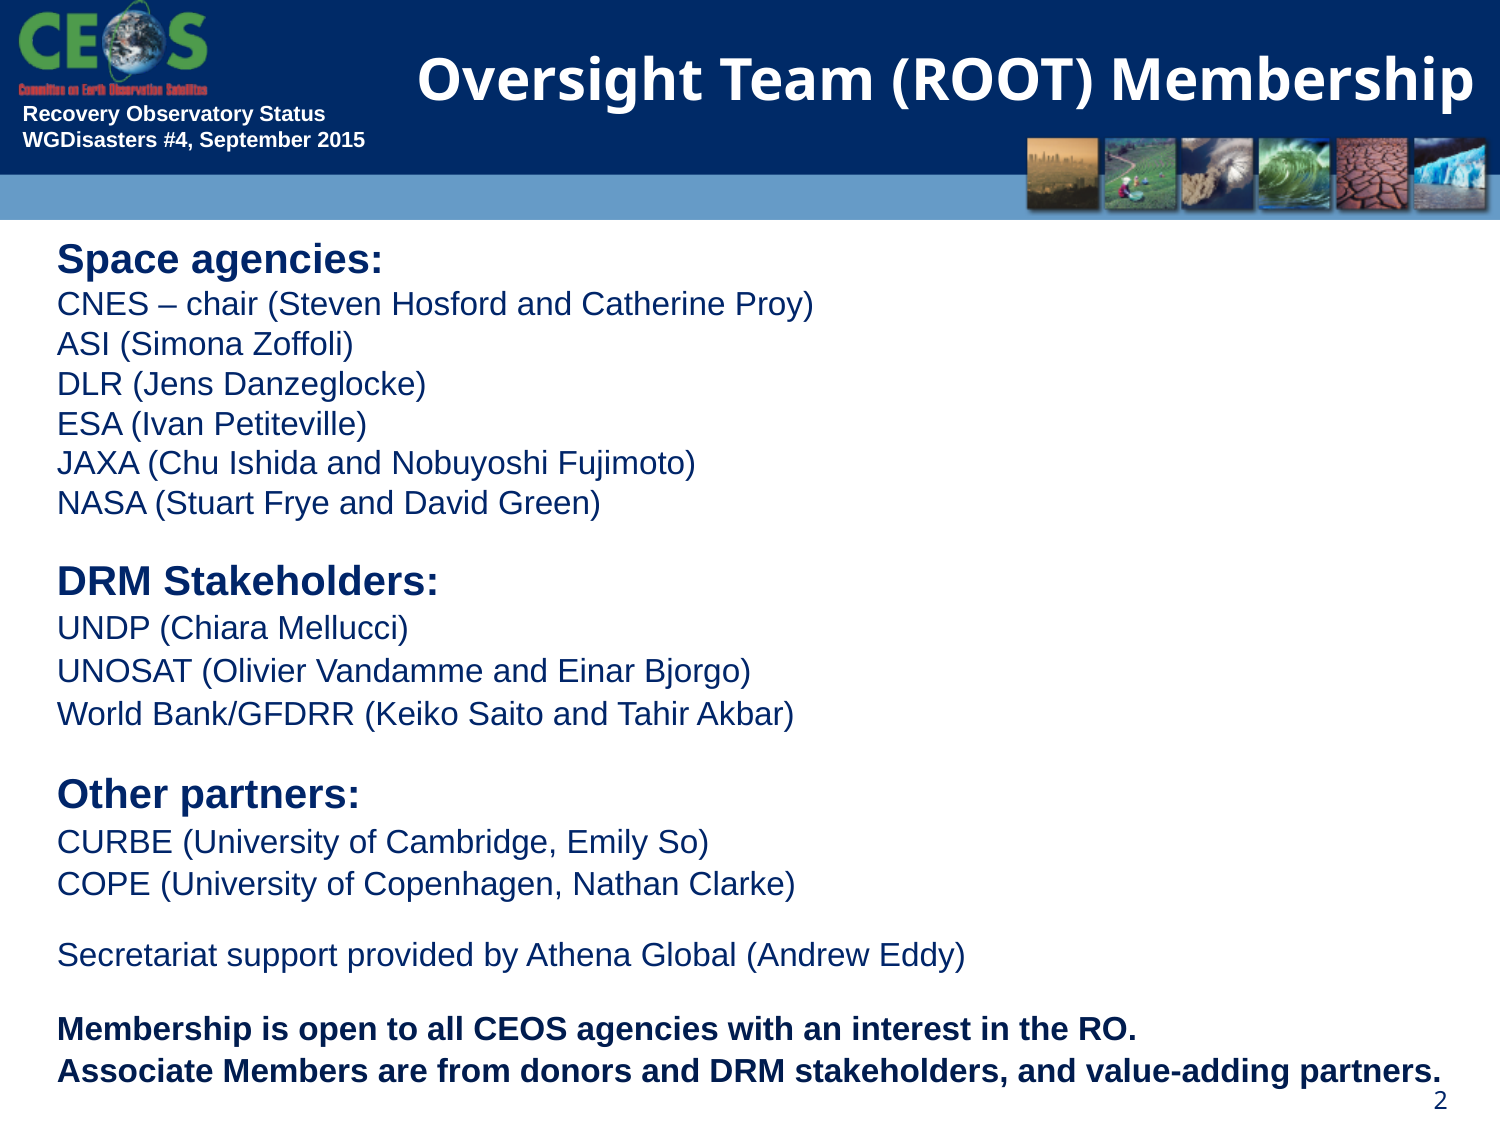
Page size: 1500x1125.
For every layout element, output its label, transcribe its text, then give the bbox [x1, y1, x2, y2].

text_box Oversight Team (ROOT) Membership [239, 16, 1491, 138]
picture [0, 0, 1500, 220]
text_box Space agencies: CNES – chair (Steven Hosford and Catherine Proy) ASI (Simona Zoffoli) DLR (Jens Danzeglocke) ESA (Ivan Petiteville) JAXA (Chu Ishida and Nobuyoshi Fujimoto) NASA (Stuart Frye and David Green) DRM Stakeholders: UNDP (Chiara Mellucci) UNOSAT (Olivier Vandamme and Einar Bjorgo) World Bank/GFDRR (Keiko Saito and Tahir Akbar) Other partners: CURBE (University of Cambridge, Emily So) COPE (University of Copenhagen, Nathan Clarke) Secretariat support provided by Athena Global (Andrew Eddy) Membership is open to all CEOS agencies with an interest in the RO. Associate Members are from donors and DRM stakeholders, and value-adding partners. [42, 224, 1491, 1125]
